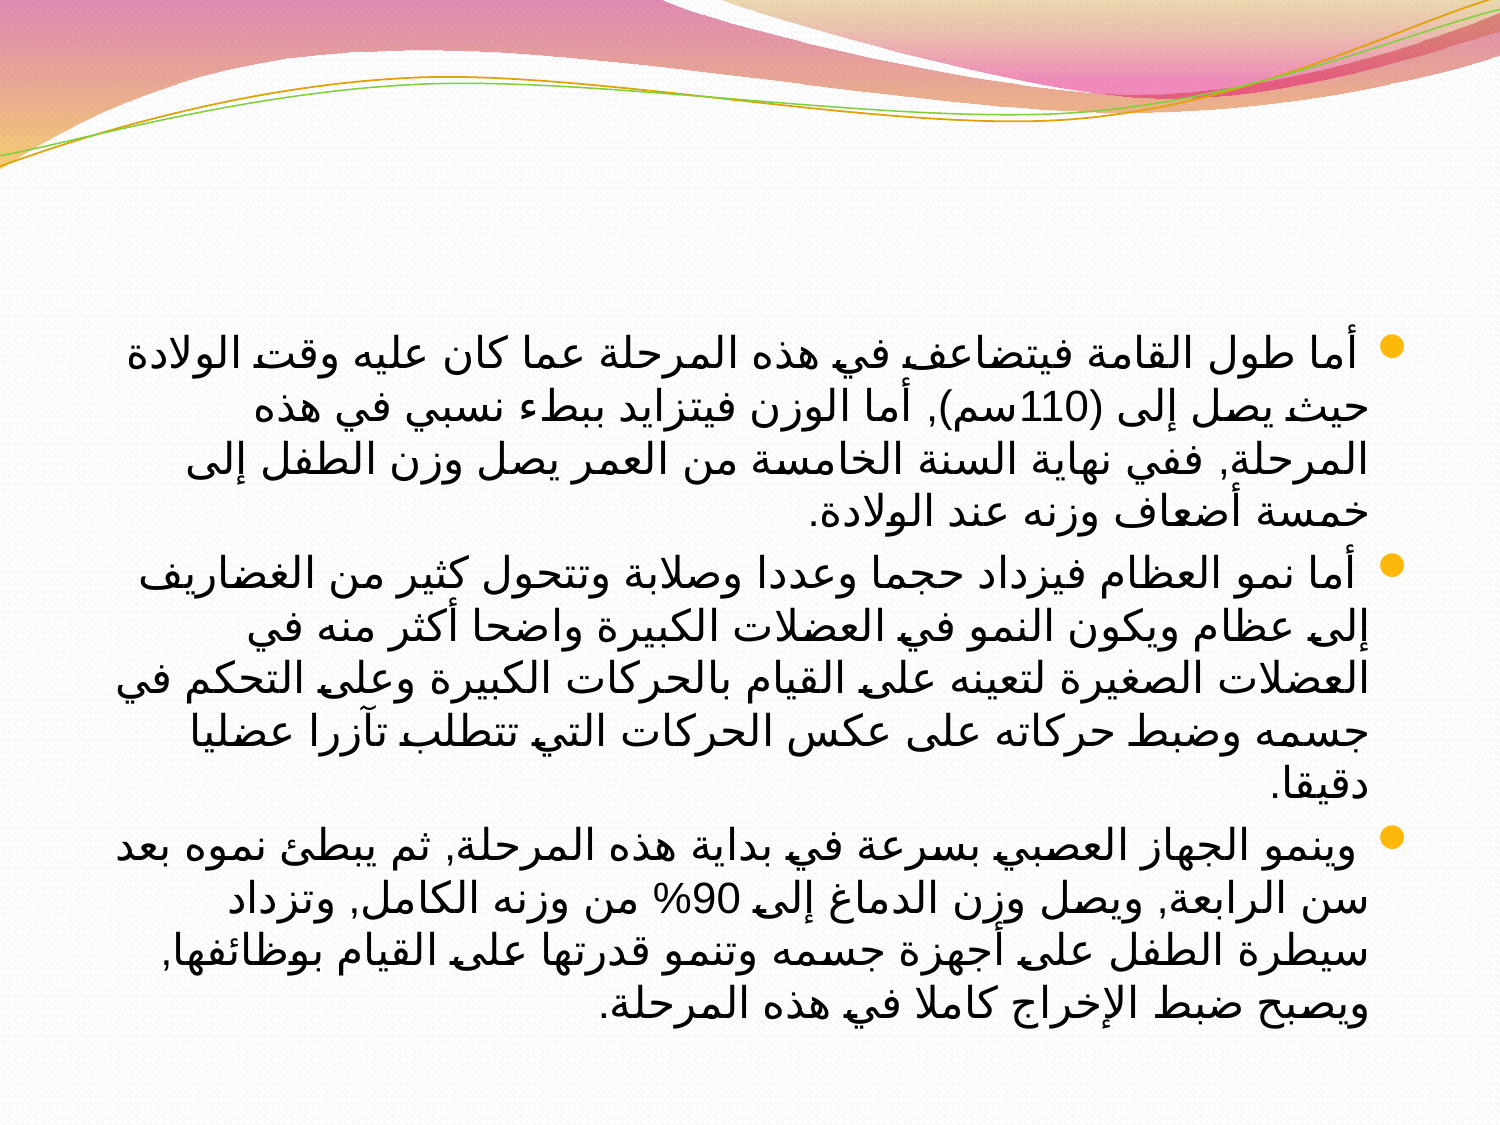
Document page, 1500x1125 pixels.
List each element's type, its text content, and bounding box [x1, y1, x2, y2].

list أما طول القامة فيتضاعف في هذه المرحلة عما كان عليه وقت الولادة حيث يصل إلى (110سم), أما الوزن فيتزايد ببطء نسبي في هذه المرحلة, ففي نهاية السنة الخامسة من العمر يصل وزن الطفل إلى خمسة أضعاف وزنه عند الولادة. أما نمو العظام فيزداد حجما وعددا وصلابة وتتحول كثير من الغضاريف إلى عظام ويكون النمو في العضلات الكبيرة واضحا أكثر منه في العضلات الصغيرة لتعينه على القيام بالحركات الكبيرة وعلى التحكم في جسمه وضبط حركاته على عكس الحركات التي تتطلب تآزرا عضليا دقيقا. وينمو الجهاز العصبي بسرعة في بداية هذه المرحلة, ثم يبطئ نموه بعد سن الرابعة, ويصل وزن الدماغ إلى 90% من وزنه الكامل, وتزداد سيطرة الطفل على أجهزة جسمه وتنمو قدرتها على القيام بوظائفها, ويصبح ضبط الإخراج كاملا في هذه المرحلة. [74, 317, 1426, 1038]
